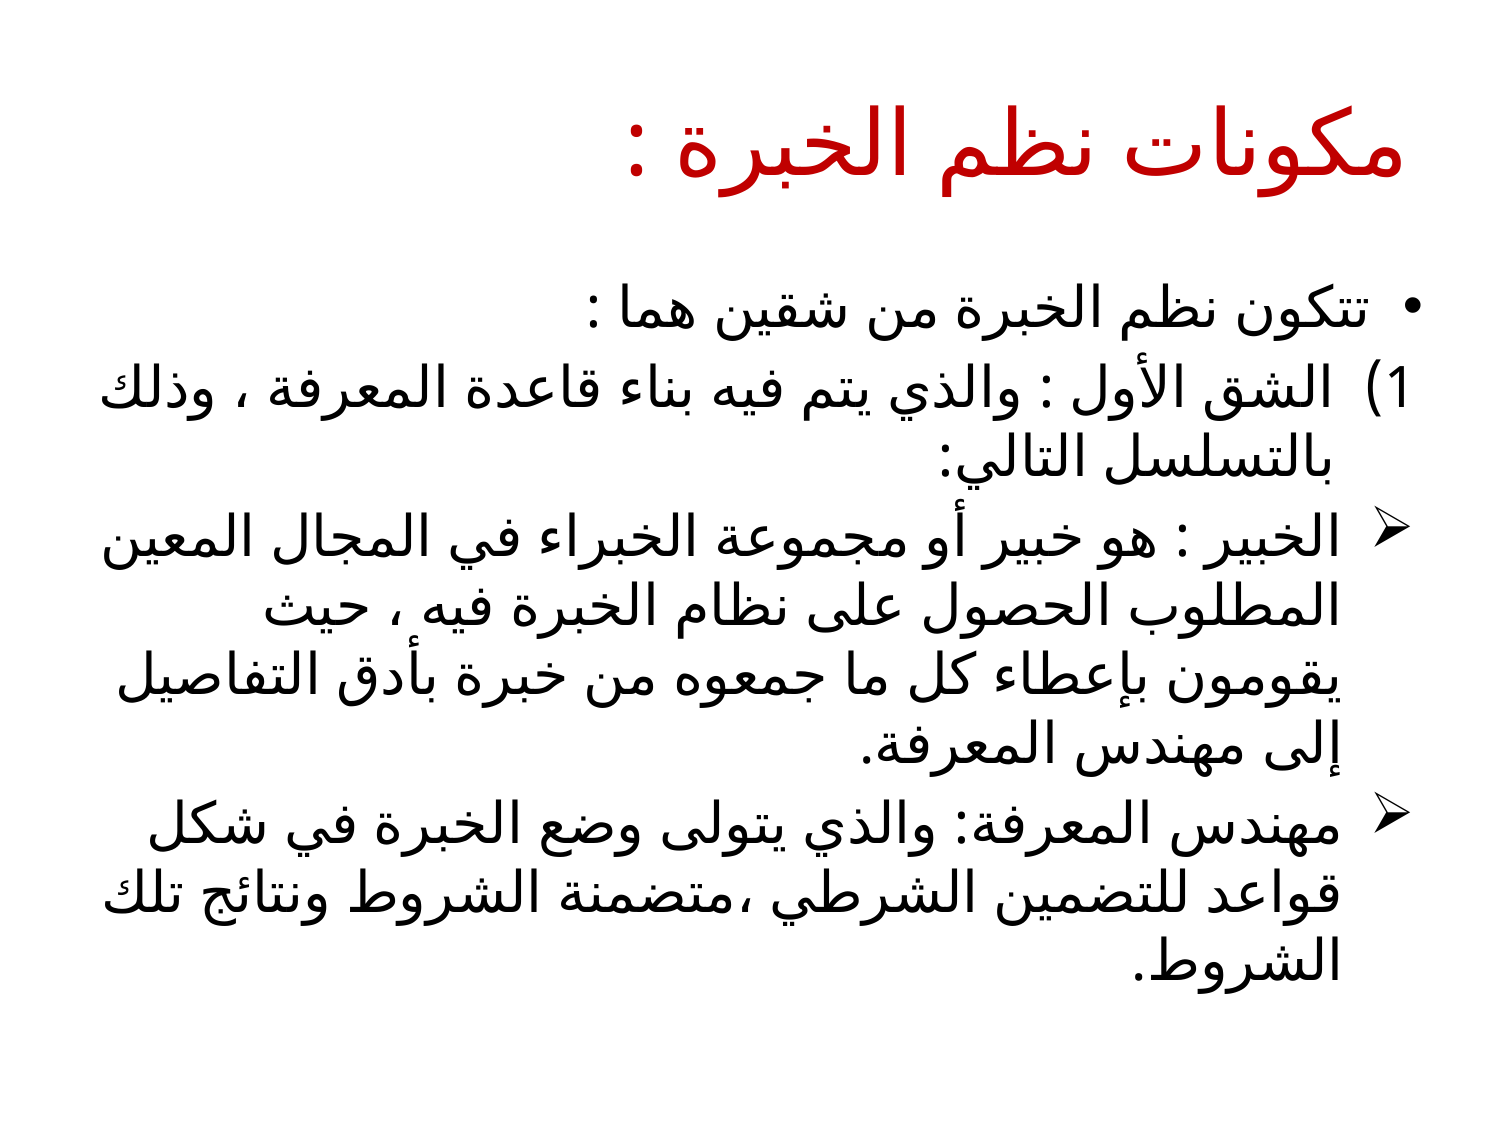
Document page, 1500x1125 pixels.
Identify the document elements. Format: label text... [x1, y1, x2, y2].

list تتكون نظم الخبرة من شقين هما : الشق الأول : والذي يتم فيه بناء قاعدة المعرفة ، وذلك بالتسلسل التالي: الخبير : هو خبير أو مجموعة الخبراء في المجال المعين المطلوب الحصول على نظام الخبرة فيه ، حيث يقومون بإعطاء كل ما جمعوه من خبرة بأدق التفاصيل إلى مهندس المعرفة. مهندس المعرفة: والذي يتولى وضع الخبرة في شكل قواعد للتضمين الشرطي ،متضمنة الشروط ونتائج تلك الشروط. [75, 262, 1436, 1005]
title مكونات نظم الخبرة : [75, 45, 1425, 233]
